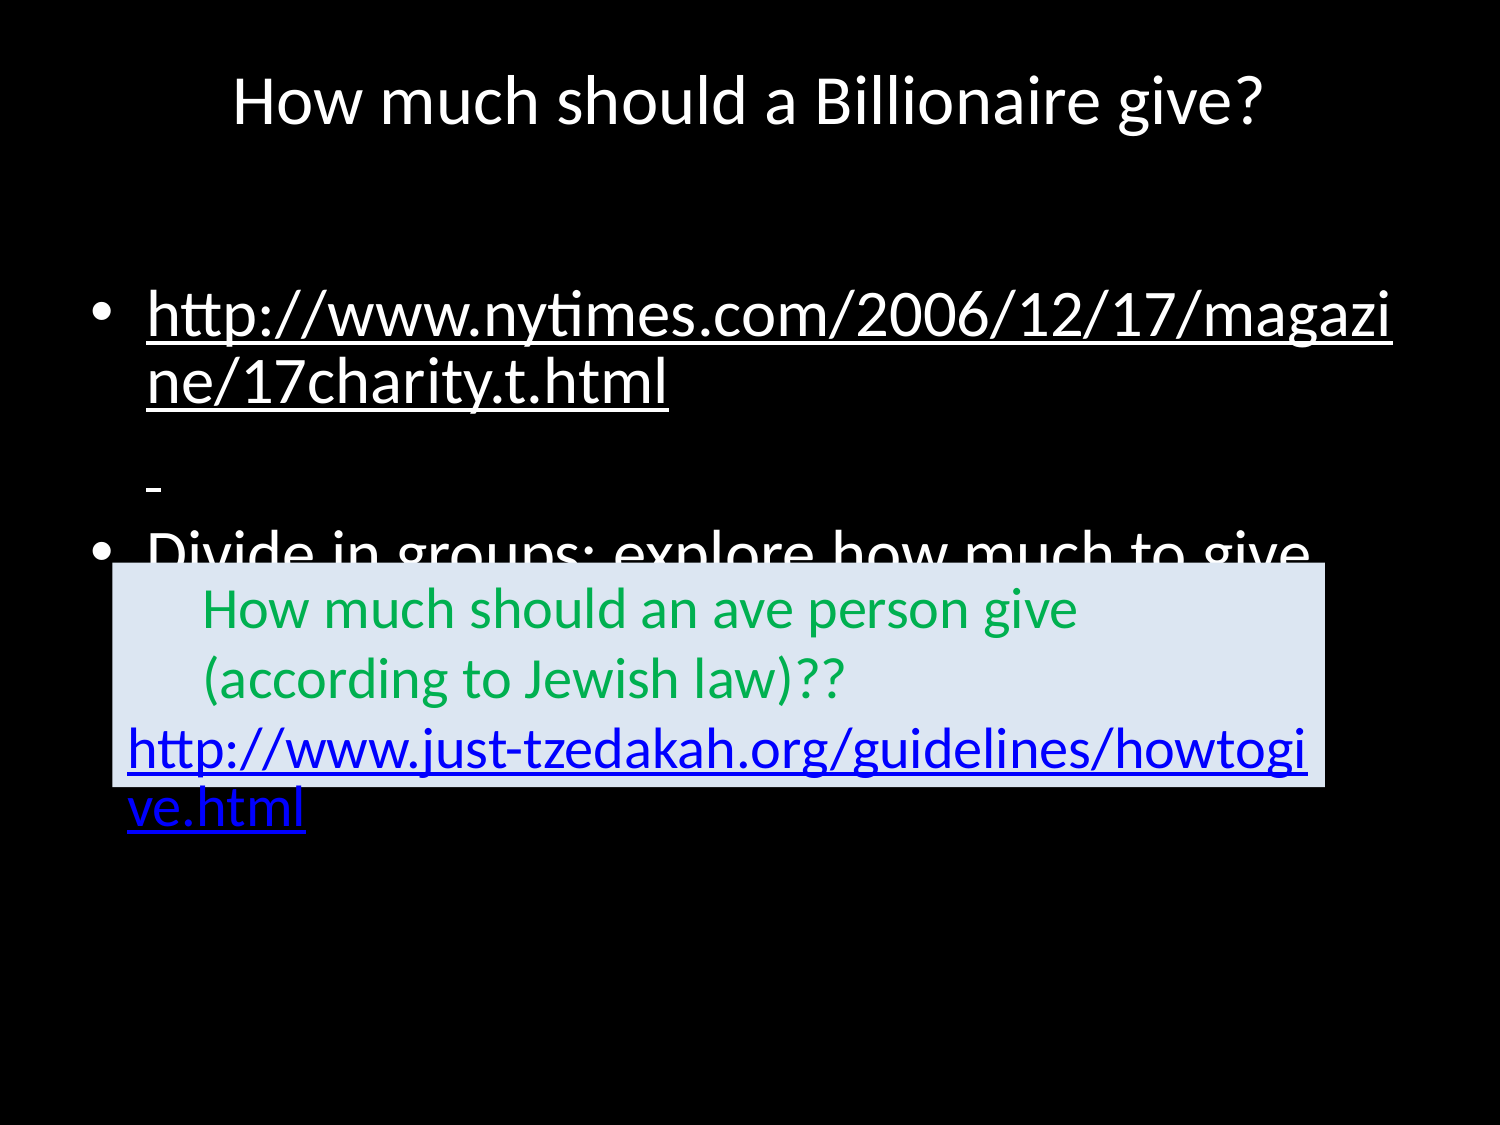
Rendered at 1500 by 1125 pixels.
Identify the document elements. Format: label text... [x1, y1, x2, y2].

text_box How much should an ave person give (according to Jewish law)?? http://www.just-tzedakah.org/guidelines/howtogive.html [112, 562, 1325, 788]
title How much should a Billionaire give? [75, 45, 1425, 233]
list http://www.nytimes.com/2006/12/17/magazine/17charity.t.html Divide in groups: explore how much to give [75, 262, 1425, 1005]
